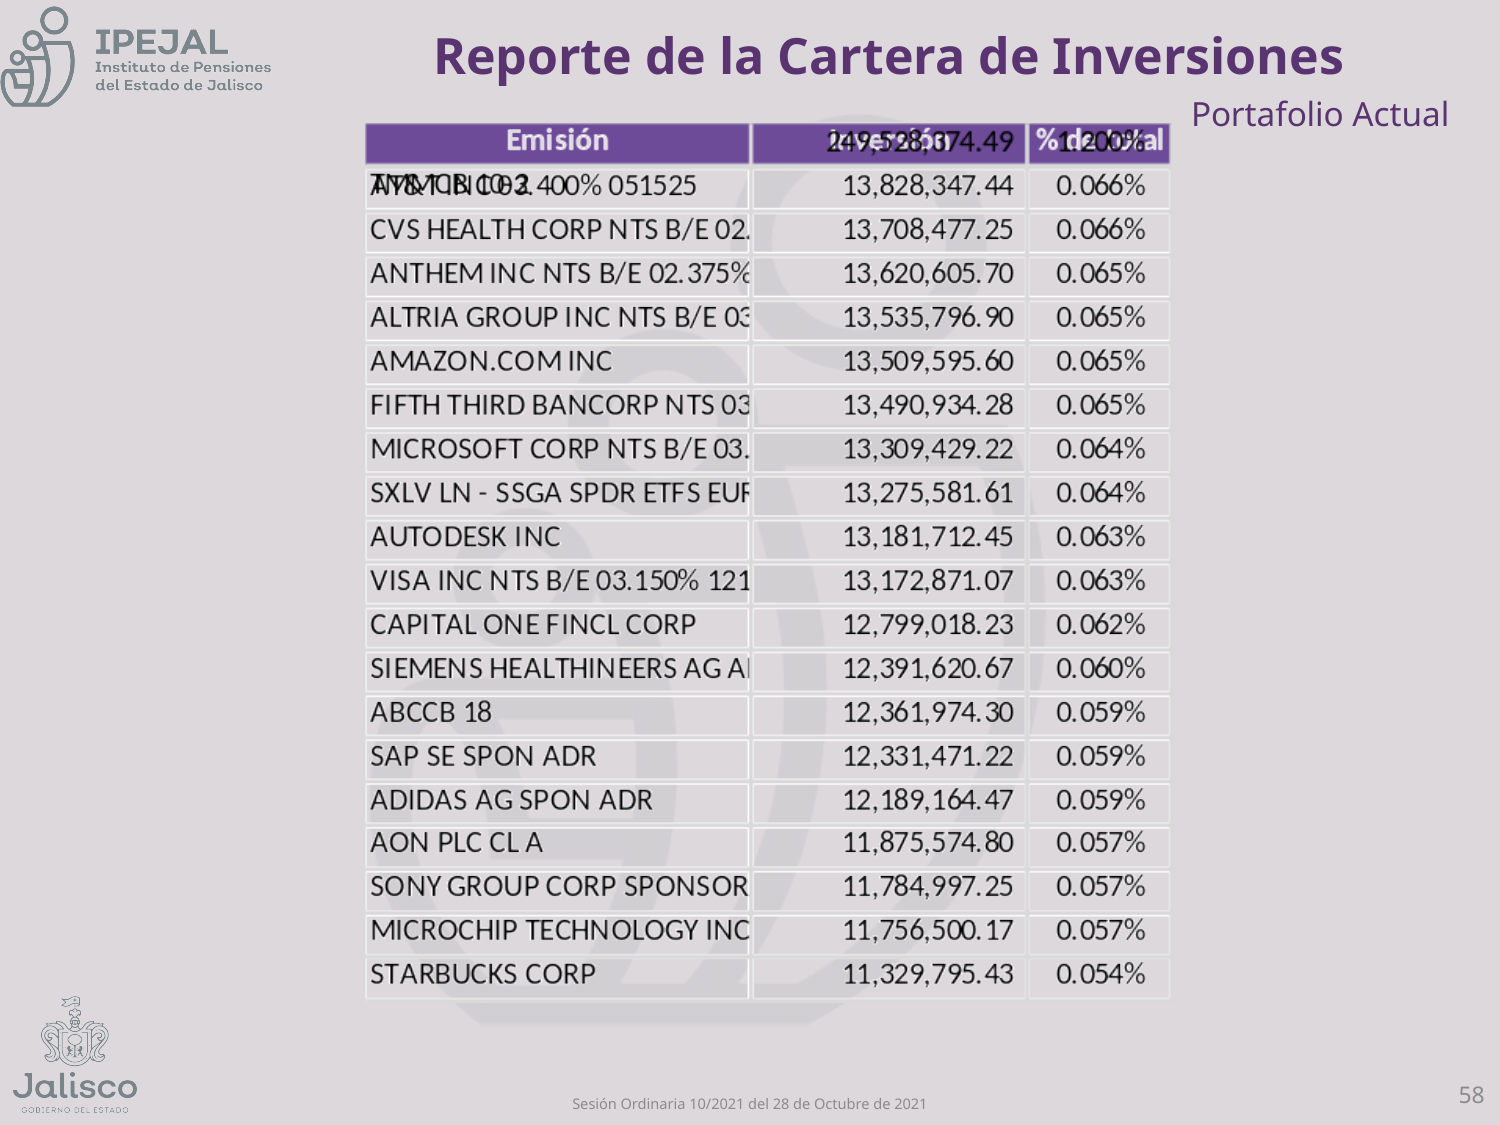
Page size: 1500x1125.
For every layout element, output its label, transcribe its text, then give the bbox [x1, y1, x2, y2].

footer Sesión Ordinaria 10/2021 del 28 de Octubre de 2021 [472, 1074, 1028, 1125]
picture [0, 6, 271, 107]
picture [363, 121, 1174, 1004]
text_box Portafolio Actual [1176, 86, 1465, 141]
picture [0, 988, 166, 1125]
text_box Reporte de la Cartera de Inversiones [277, 23, 1500, 149]
slide_number 58 [1411, 1066, 1500, 1125]
